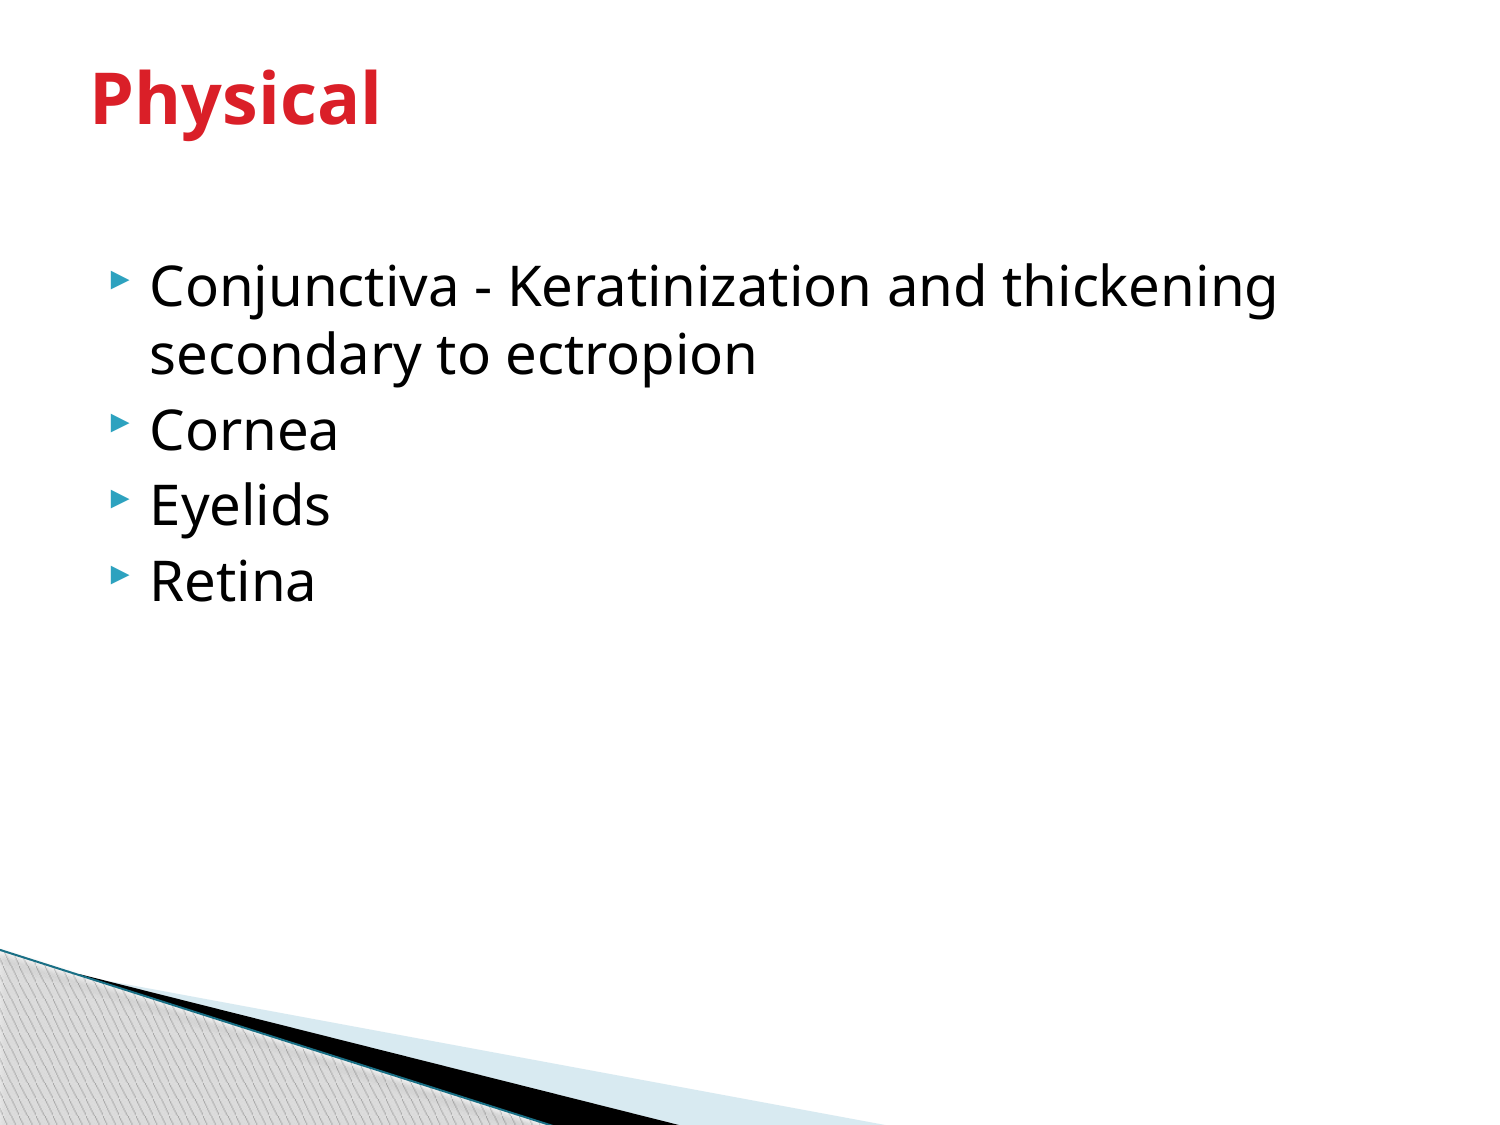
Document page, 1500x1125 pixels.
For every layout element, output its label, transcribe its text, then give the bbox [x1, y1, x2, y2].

list Conjunctiva - Keratinization and thickening secondary to ectropion Cornea Eyelids Retina [75, 243, 1425, 986]
title Physical [75, 45, 1425, 233]
